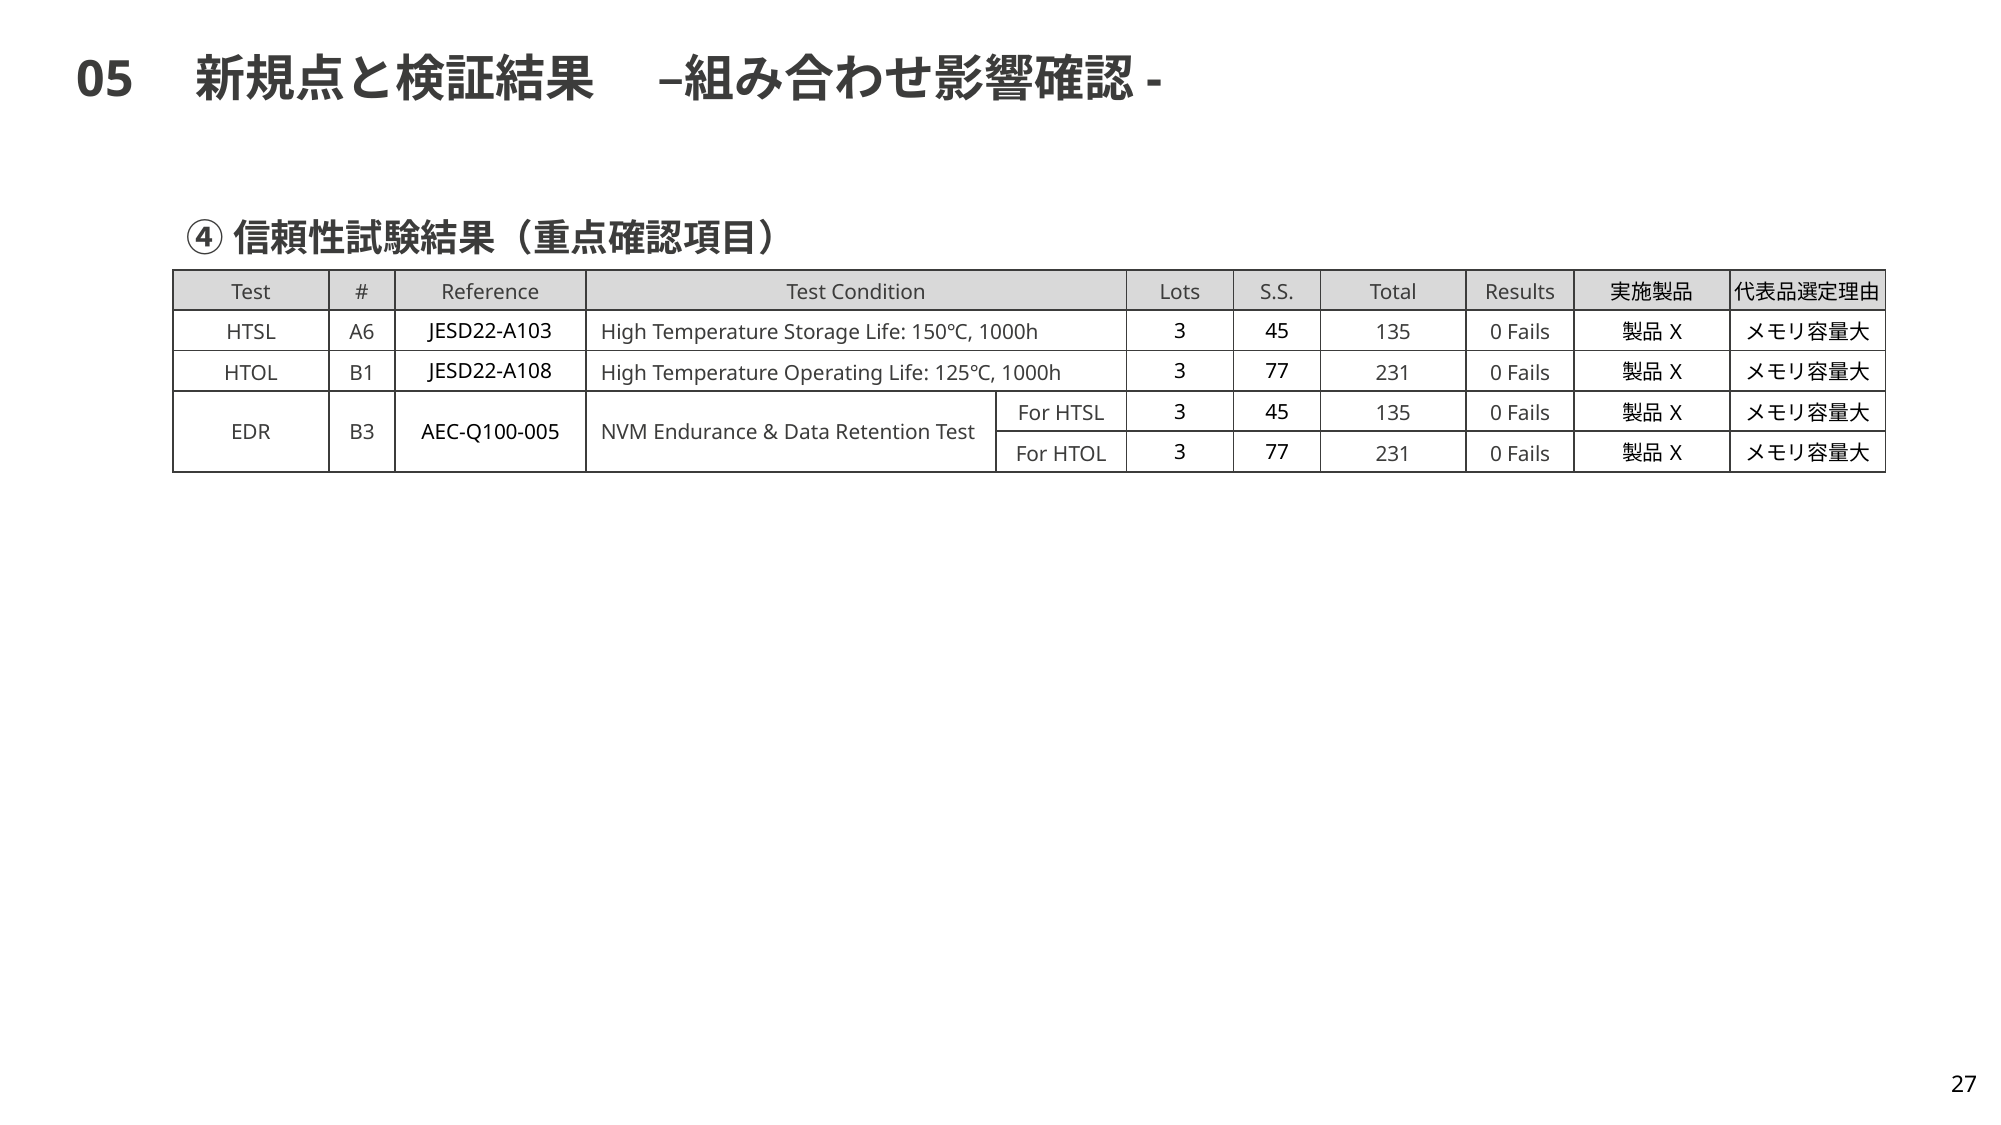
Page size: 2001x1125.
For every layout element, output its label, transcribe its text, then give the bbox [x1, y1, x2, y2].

table_cell 135 [1321, 392, 1465, 430]
table_header Results [1467, 271, 1573, 309]
table_cell 231 [1321, 351, 1465, 390]
table_cell For HTSL [997, 392, 1126, 430]
table_cell 0 Fails [1467, 311, 1573, 350]
table_cell メモリ容量大 [1731, 432, 1885, 471]
table_cell 0 Fails [1467, 432, 1573, 471]
table_header 実施製品 [1575, 271, 1729, 309]
table_cell 製品X [1575, 432, 1729, 471]
table_cell High Temperature Storage Life: 150℃, 1000h [587, 311, 1126, 350]
table_cell 3 [1127, 432, 1233, 471]
table_cell JESD22-A103 [396, 311, 585, 350]
table_cell 製品X [1575, 311, 1729, 350]
table_header Reference [396, 271, 585, 309]
table_cell メモリ容量大 [1731, 351, 1885, 390]
table_cell 77 [1234, 432, 1320, 471]
table_cell EDR [174, 392, 328, 471]
table_cell 製品X [1575, 351, 1729, 390]
table_cell A6 [330, 311, 394, 350]
table_cell 3 [1127, 311, 1233, 350]
table_header S.S. [1234, 271, 1320, 309]
table_header Test Condition [587, 271, 1126, 309]
table_cell B3 [330, 392, 394, 471]
table_cell 0 Fails [1467, 351, 1573, 390]
table_cell NVM Endurance & Data Retention Test [587, 392, 995, 471]
table_cell 231 [1321, 432, 1465, 471]
table_cell 77 [1234, 351, 1320, 390]
table_cell メモリ容量大 [1731, 392, 1885, 430]
table_cell HTSL [174, 311, 328, 350]
table_cell 3 [1127, 392, 1233, 430]
table_header Lots [1127, 271, 1233, 309]
table_cell JESD22-A108 [396, 351, 585, 390]
title 05 新規点と検証結果 –組み合わせ影響確認- [0, 1, 1877, 125]
table_cell HTOL [174, 351, 328, 390]
table_cell 0 Fails [1467, 392, 1573, 430]
table_cell 45 [1234, 392, 1320, 430]
table_cell メモリ容量大 [1731, 311, 1885, 350]
table_cell 135 [1321, 311, 1465, 350]
table_header Test [174, 271, 328, 309]
table_cell 45 [1234, 311, 1320, 350]
table_cell 製品X [1575, 392, 1729, 430]
table_cell AEC-Q100-005 [396, 392, 585, 471]
table_header # [330, 271, 394, 309]
table_cell For HTOL [997, 432, 1126, 471]
table_header Total [1321, 271, 1465, 309]
table_cell B1 [330, 351, 394, 390]
table_cell 3 [1127, 351, 1233, 390]
table_header 代表品選定理由 [1731, 271, 1885, 309]
table_cell High Temperature Operating Life: 125℃, 1000h [587, 351, 1126, 390]
text_box ④信頼性試験結果（重点確認項目） [171, 206, 811, 267]
